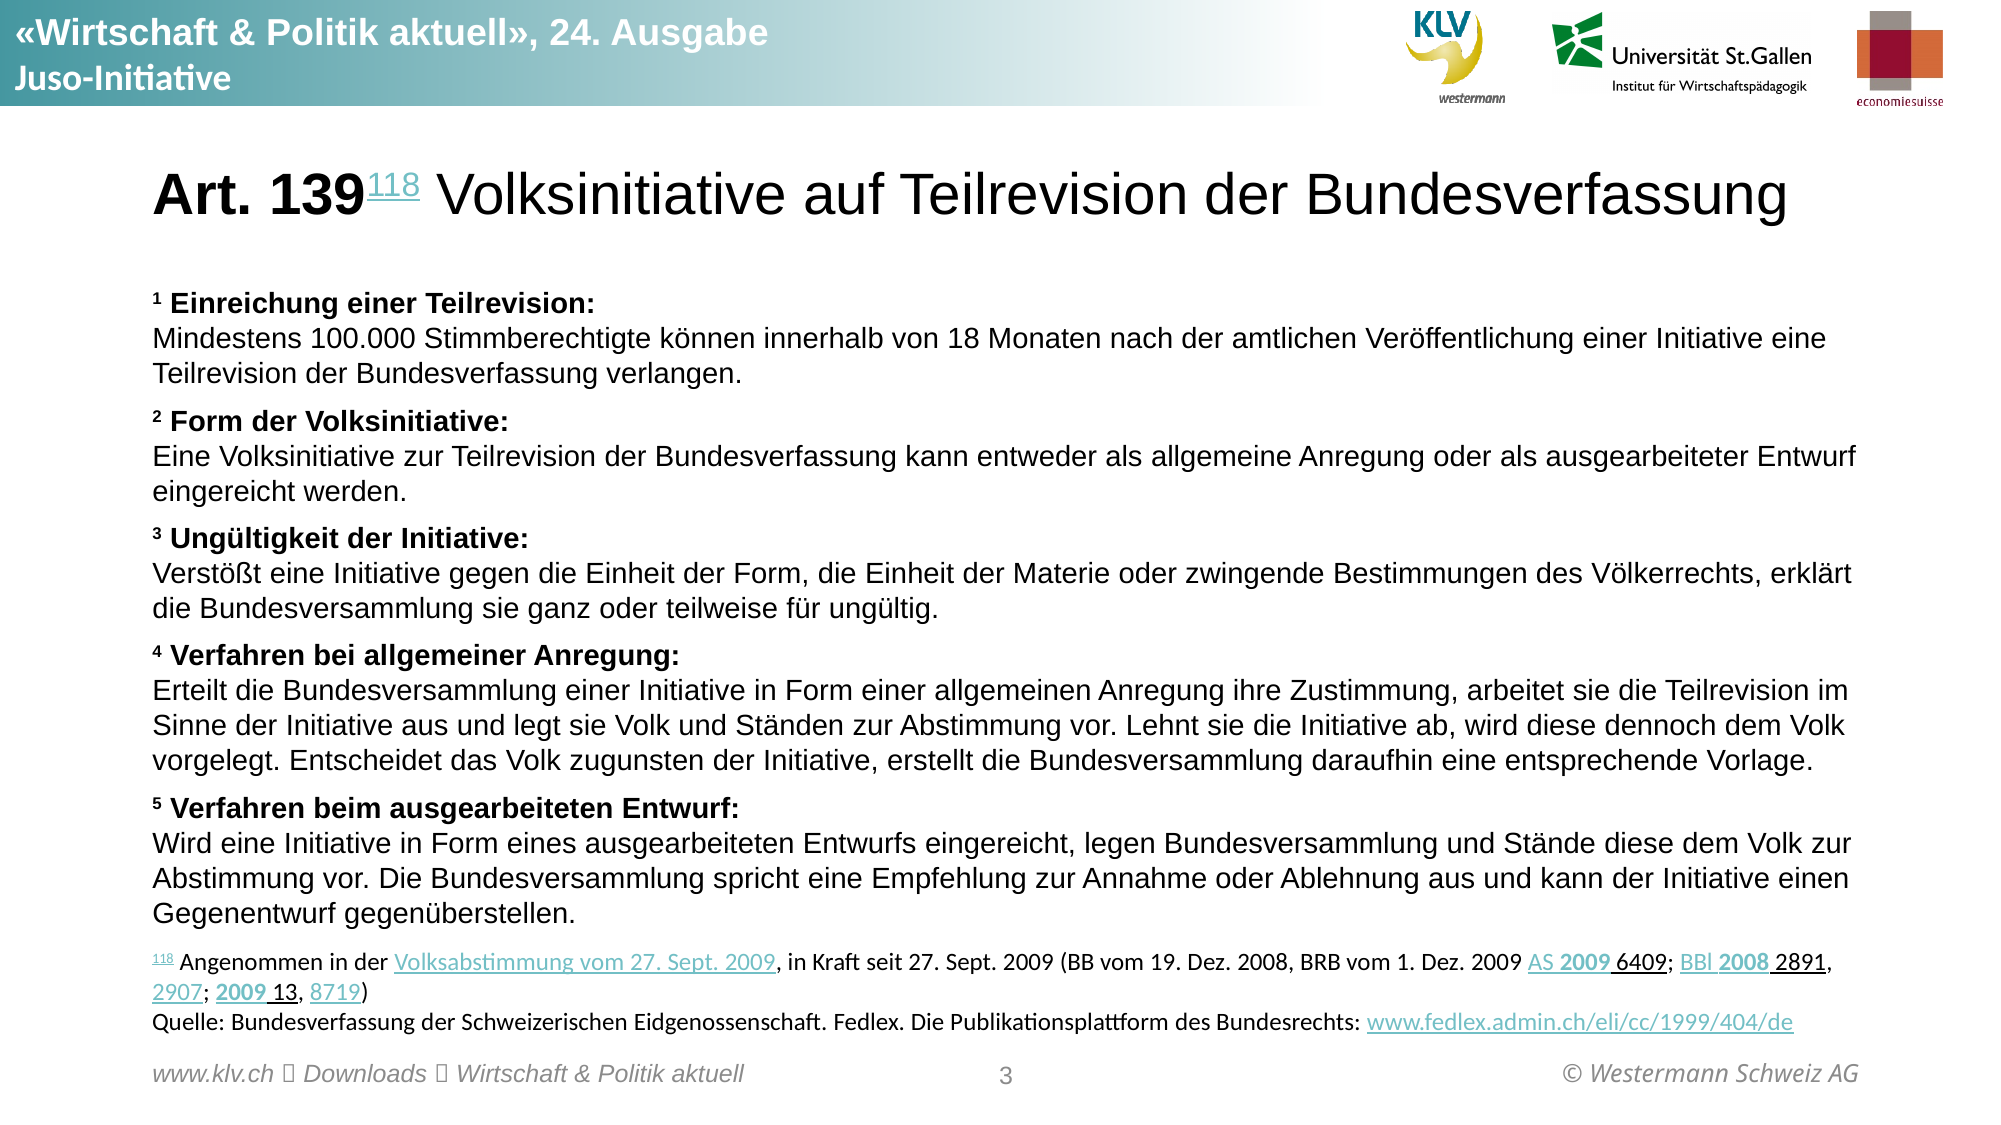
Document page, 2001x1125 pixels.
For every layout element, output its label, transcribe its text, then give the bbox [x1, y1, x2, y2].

list 1 Einreichung einer Teilrevision: Mindestens 100.000 Stimmberechtigte können innerhalb von 18 Monaten nach der amtlichen Veröffentlichung einer Initiative eine Teilrevision der Bundesverfassung verlangen. 2 Form der Volksinitiative: Eine Volksinitiative zur Teilrevision der Bundesverfassung kann entweder als allgemeine Anregung oder als ausgearbeiteter Entwurf eingereicht werden. 3 Ungültigkeit der Initiative: Verstößt eine Initiative gegen die Einheit der Form, die Einheit der Materie oder zwingende Bestimmungen des Völkerrechts, erklärt die Bundesversammlung sie ganz oder teilweise für ungültig. 4 Verfahren bei allgemeiner Anregung: Erteilt die Bundesversammlung einer Initiative in Form einer allgemeinen Anregung ihre Zustimmung, arbeitet sie die Teilrevision im Sinne der Initiative aus und legt sie Volk und Ständen zur Abstimmung vor. Lehnt sie die Initiative ab, wird diese dennoch dem Volk vorgelegt. Entscheidet das Volk zugunsten der Initiative, erstellt die Bundesversammlung daraufhin eine entsprechende Vorlage. 5 Verfahren beim ausgearbeiteten Entwurf: Wird eine Initiative in Form eines ausgearbeiteten Entwurfs eingereicht, legen Bundesversammlung und Stände diese dem Volk zur Abstimmung vor. Die Bundesversammlung spricht eine Empfehlung zur Annahme oder Ablehnung aus und kann der Initiative einen Gegenentwurf gegenüberstellen. [137, 276, 1875, 937]
footer © Westermann Schweiz AG [1199, 1043, 1875, 1103]
picture [1857, 11, 1943, 106]
title Art. 139118 Volksinitiative auf Teilrevision der Bundesverfassung [137, 92, 1863, 276]
text_box 118 Angenommen in der Volksabstimmung vom 27. Sept. 2009, in Kraft seit 27. Sept. 2009 (BB vom 19. Dez. 2008, BRB vom 1. Dez. 2009 AS 2009 6409; BBl 2008 2891, 2907; 2009 13, 8719) Quelle: Bundesverfassung der Schweizerischen Eidgenossenschaft. Fedlex. Die Publikationsplattform des Bundesrechts: www.fedlex.admin.ch/eli/cc/1999/404/de [137, 938, 1875, 1043]
picture [1406, 11, 1505, 92]
slide_number www.klv.ch  Downloads  Wirtschaft & Politik aktuell [137, 1043, 813, 1103]
slide_number 3 [812, 1044, 1200, 1105]
picture [1552, 12, 1811, 92]
